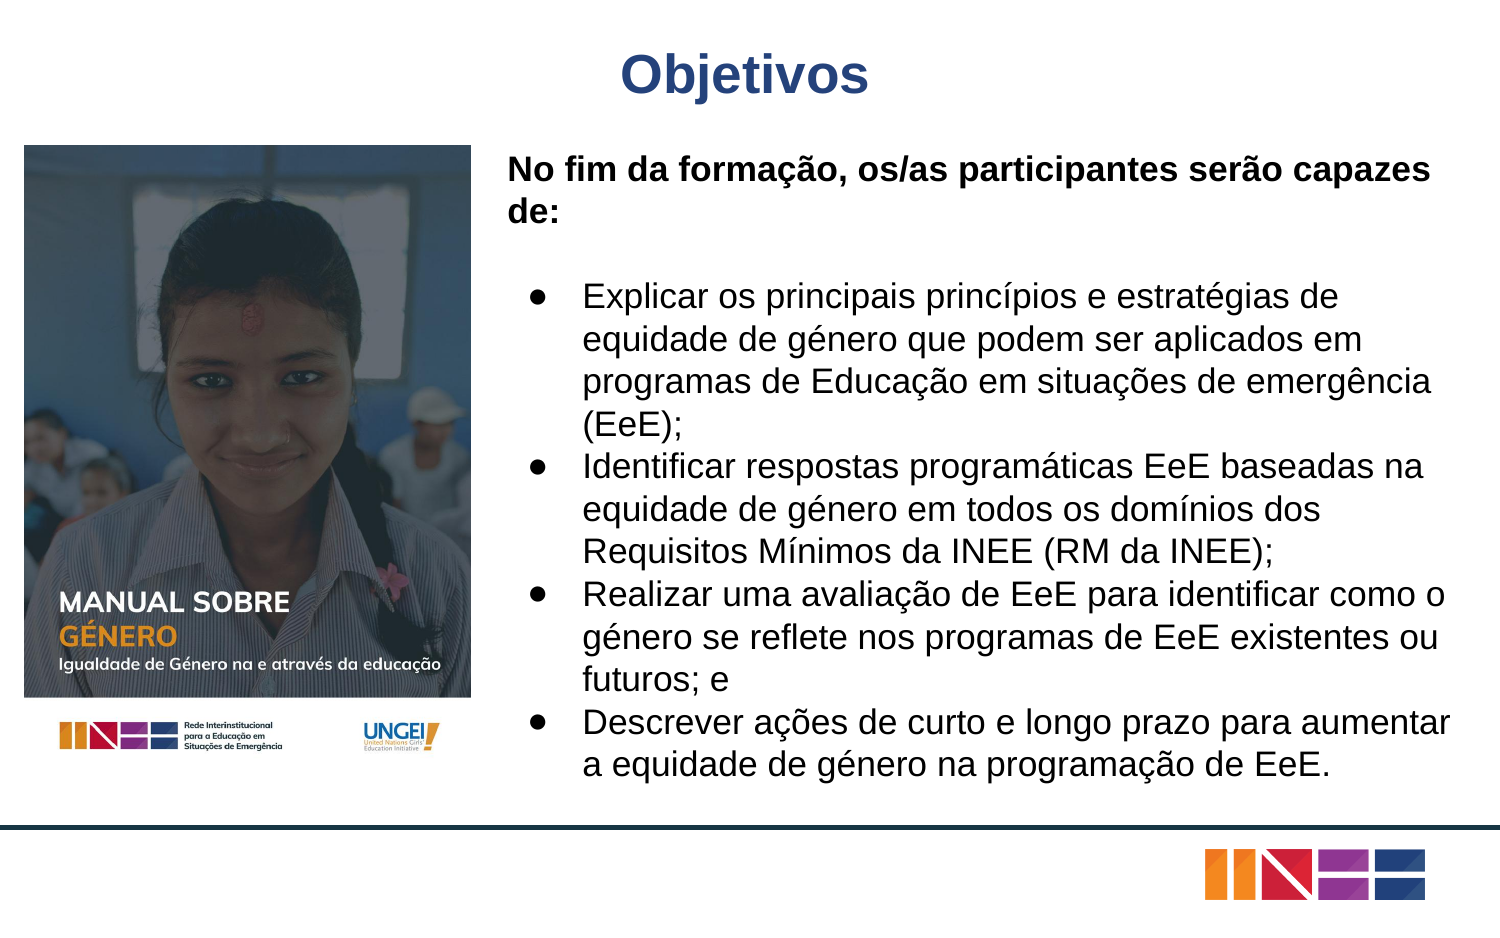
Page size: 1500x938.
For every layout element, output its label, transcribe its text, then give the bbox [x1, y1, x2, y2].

title Objetivos [23, 23, 1468, 121]
picture [24, 144, 471, 778]
list No fim da formação, os/as participantes serão capazes de: Explicar os principais princípios e estratégias de equidade de género que podem ser aplicados em programas de Educação em situações de emergência (EeE); Identificar respostas programáticas EeE baseadas na equidade de género em todos os domínios dos Requisitos Mínimos da INEE (RM da INEE); Realizar uma avaliação de EeE para identificar como o género se reflete nos programas de EeE existentes ou futuros; e Descrever ações de curto e longo prazo para aumentar a equidade de género na programação de EeE. [492, 130, 1479, 779]
picture [1205, 849, 1425, 900]
